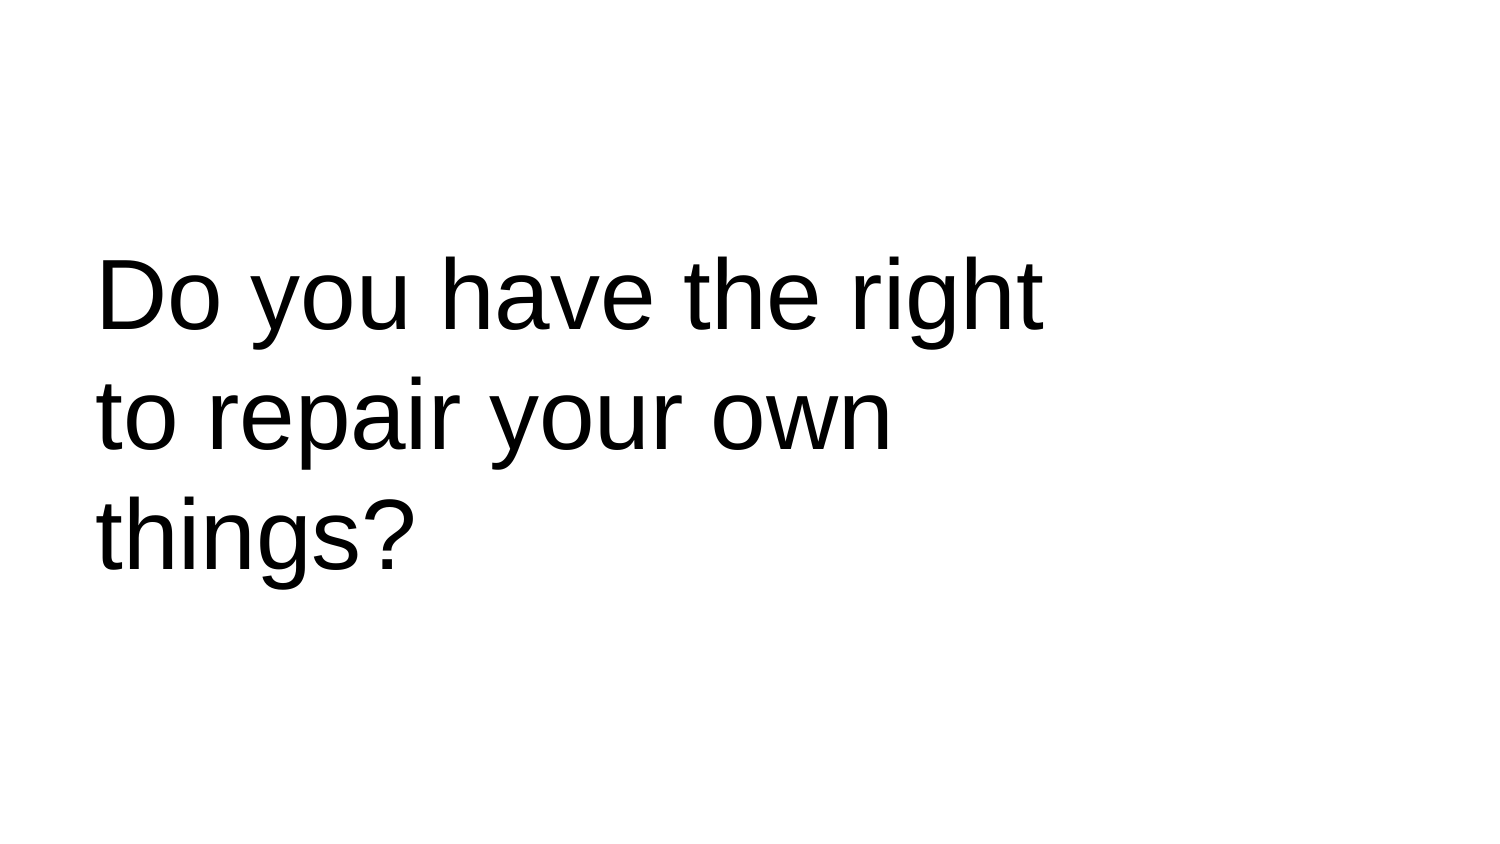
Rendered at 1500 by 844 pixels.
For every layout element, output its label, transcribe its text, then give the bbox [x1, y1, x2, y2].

title Do you have the right to repair your own things? [80, 73, 1125, 745]
